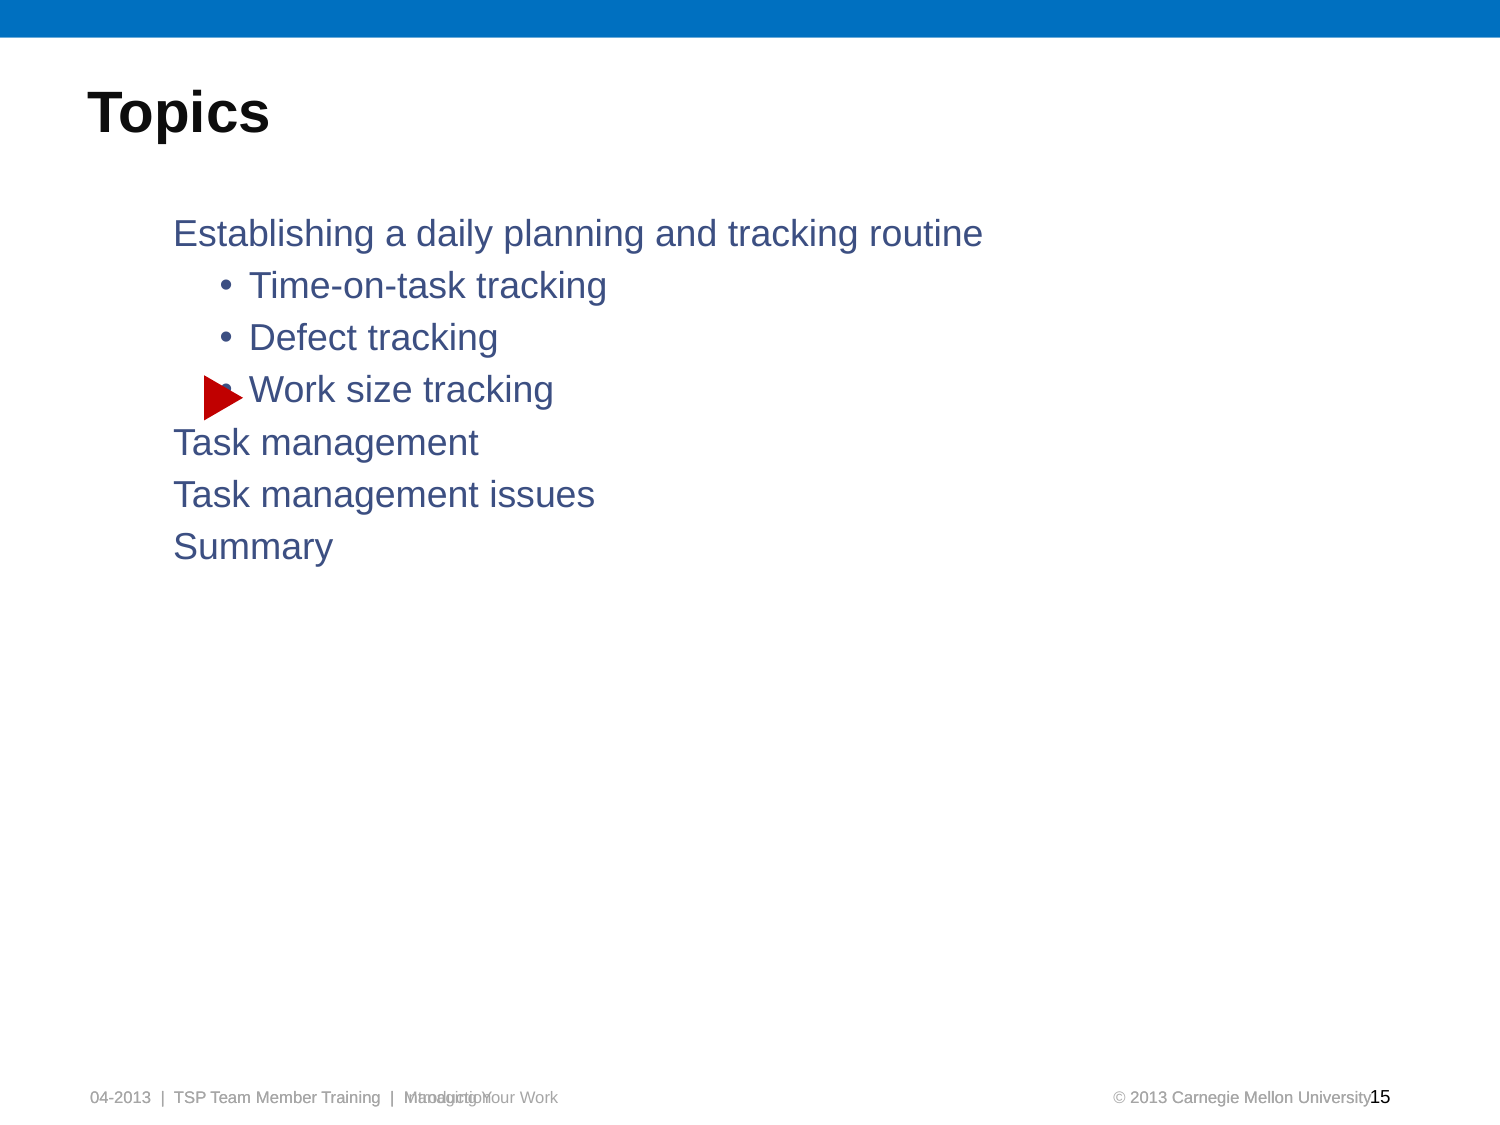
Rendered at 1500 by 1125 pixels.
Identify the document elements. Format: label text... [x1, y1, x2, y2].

list Establishing a daily planning and tracking routine Time-on-task tracking Defect tracking Work size tracking Task management Task management issues Summary [154, 212, 1440, 1026]
title Topics [87, 87, 1439, 226]
text_box [204, 375, 244, 421]
